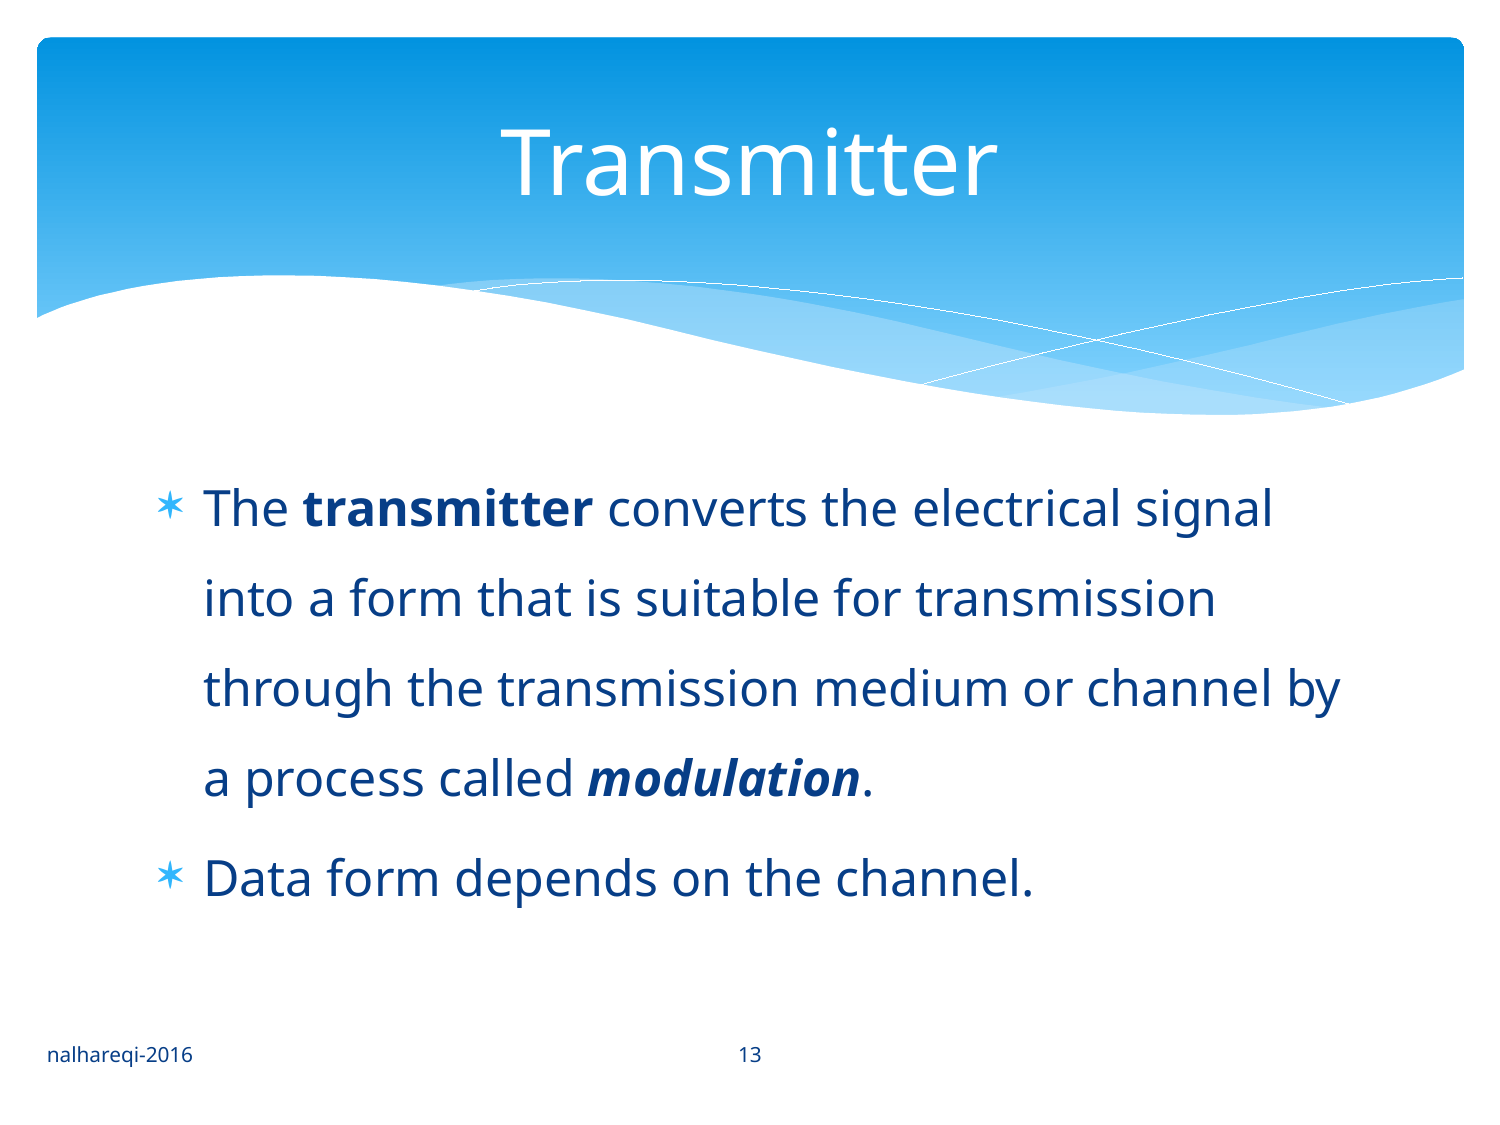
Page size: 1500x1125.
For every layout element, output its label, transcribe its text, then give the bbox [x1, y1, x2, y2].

slide_number 13 [654, 1025, 846, 1086]
title Transmitter [75, 55, 1425, 261]
footer nalhareqi-2016 [31, 1025, 653, 1086]
list The transmitter converts the electrical signal into a form that is suitable for transmission through the transmission medium or channel by a process called modulation. Data form depends on the channel. [143, 438, 1359, 1005]
